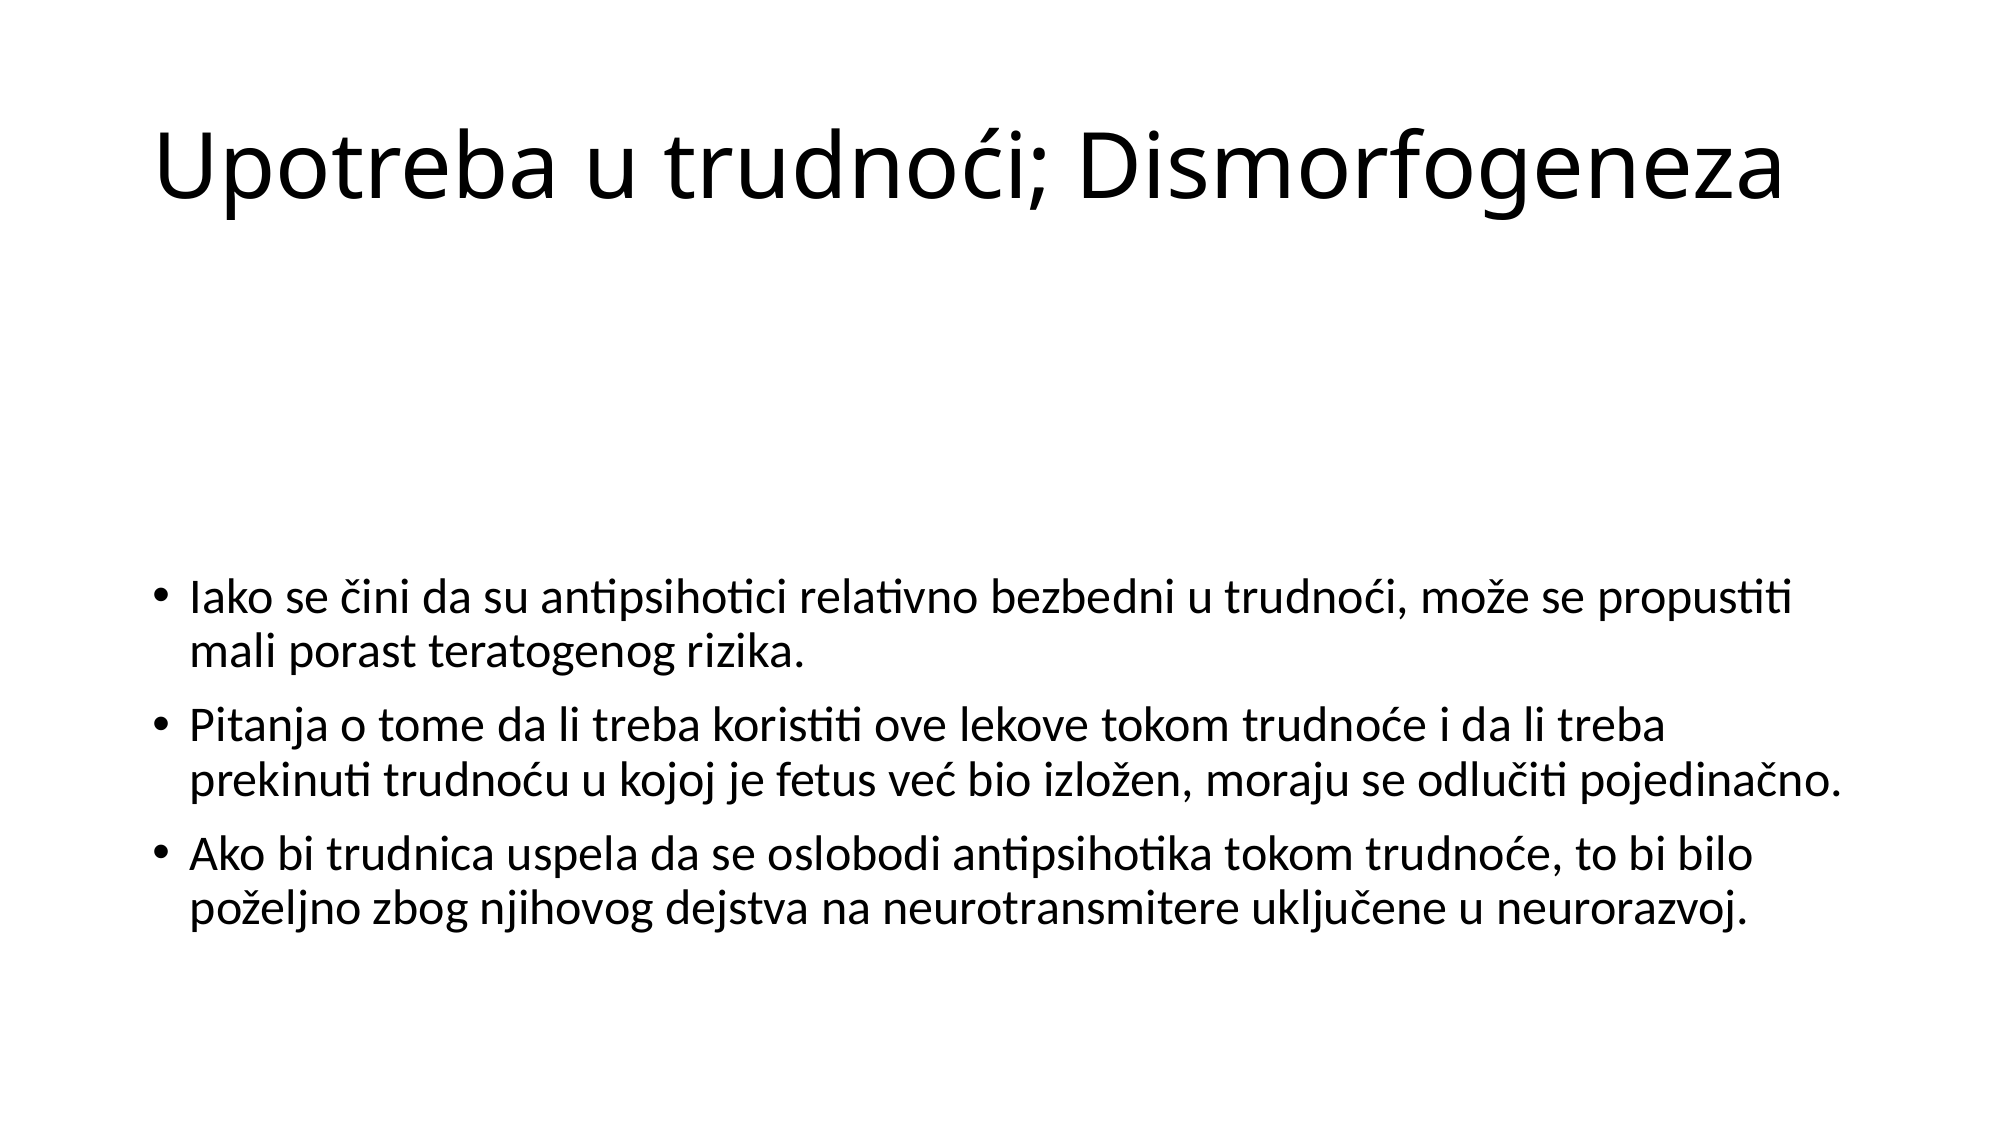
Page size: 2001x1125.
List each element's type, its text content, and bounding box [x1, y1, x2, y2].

title Upotreba u trudnoći; Dismorfogeneza [137, 59, 1863, 278]
list Iako se čini da su antipsihotici relativno bezbedni u trudnoći, može se propustiti mali porast teratogenog rizika. Pitanja o tome da li treba koristiti ove lekove tokom trudnoće i da li treba prekinuti trudnoću u kojoj je fetus već bio izložen, moraju se odlučiti pojedinačno. Ako bi trudnica uspela da se oslobodi antipsihotika tokom trudnoće, to bi bilo poželjno zbog njihovog dejstva na neurotransmitere uključene u neurorazvoj. [137, 562, 1863, 1014]
